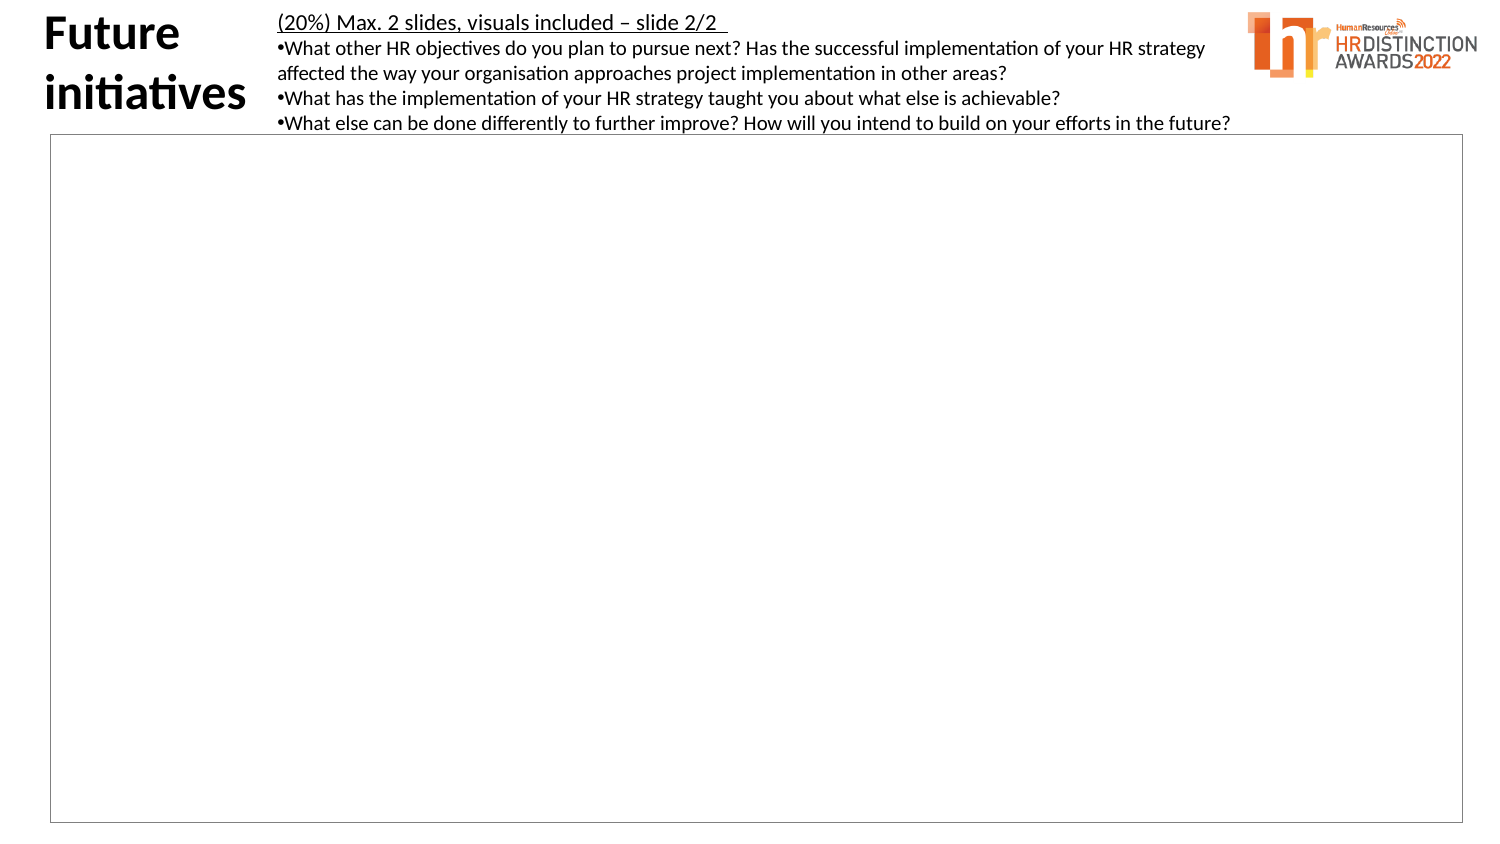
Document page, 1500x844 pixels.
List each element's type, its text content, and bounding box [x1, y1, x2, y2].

table_header [51, 135, 1462, 822]
text_box Future initiatives [29, 15, 262, 103]
text_box (20%) Max. 2 slides, visuals included – slide 2/2 What other HR objectives do you plan to pursue next? Has the successful implementation of your HR strategy affected the way your organisation approaches project implementation in other areas? What has the implementation of your HR strategy taught you about what else is achievable? What else can be done differently to further improve? How will you intend to build on your efforts in the future? [262, 0, 1263, 143]
picture [1263, 0, 1500, 96]
